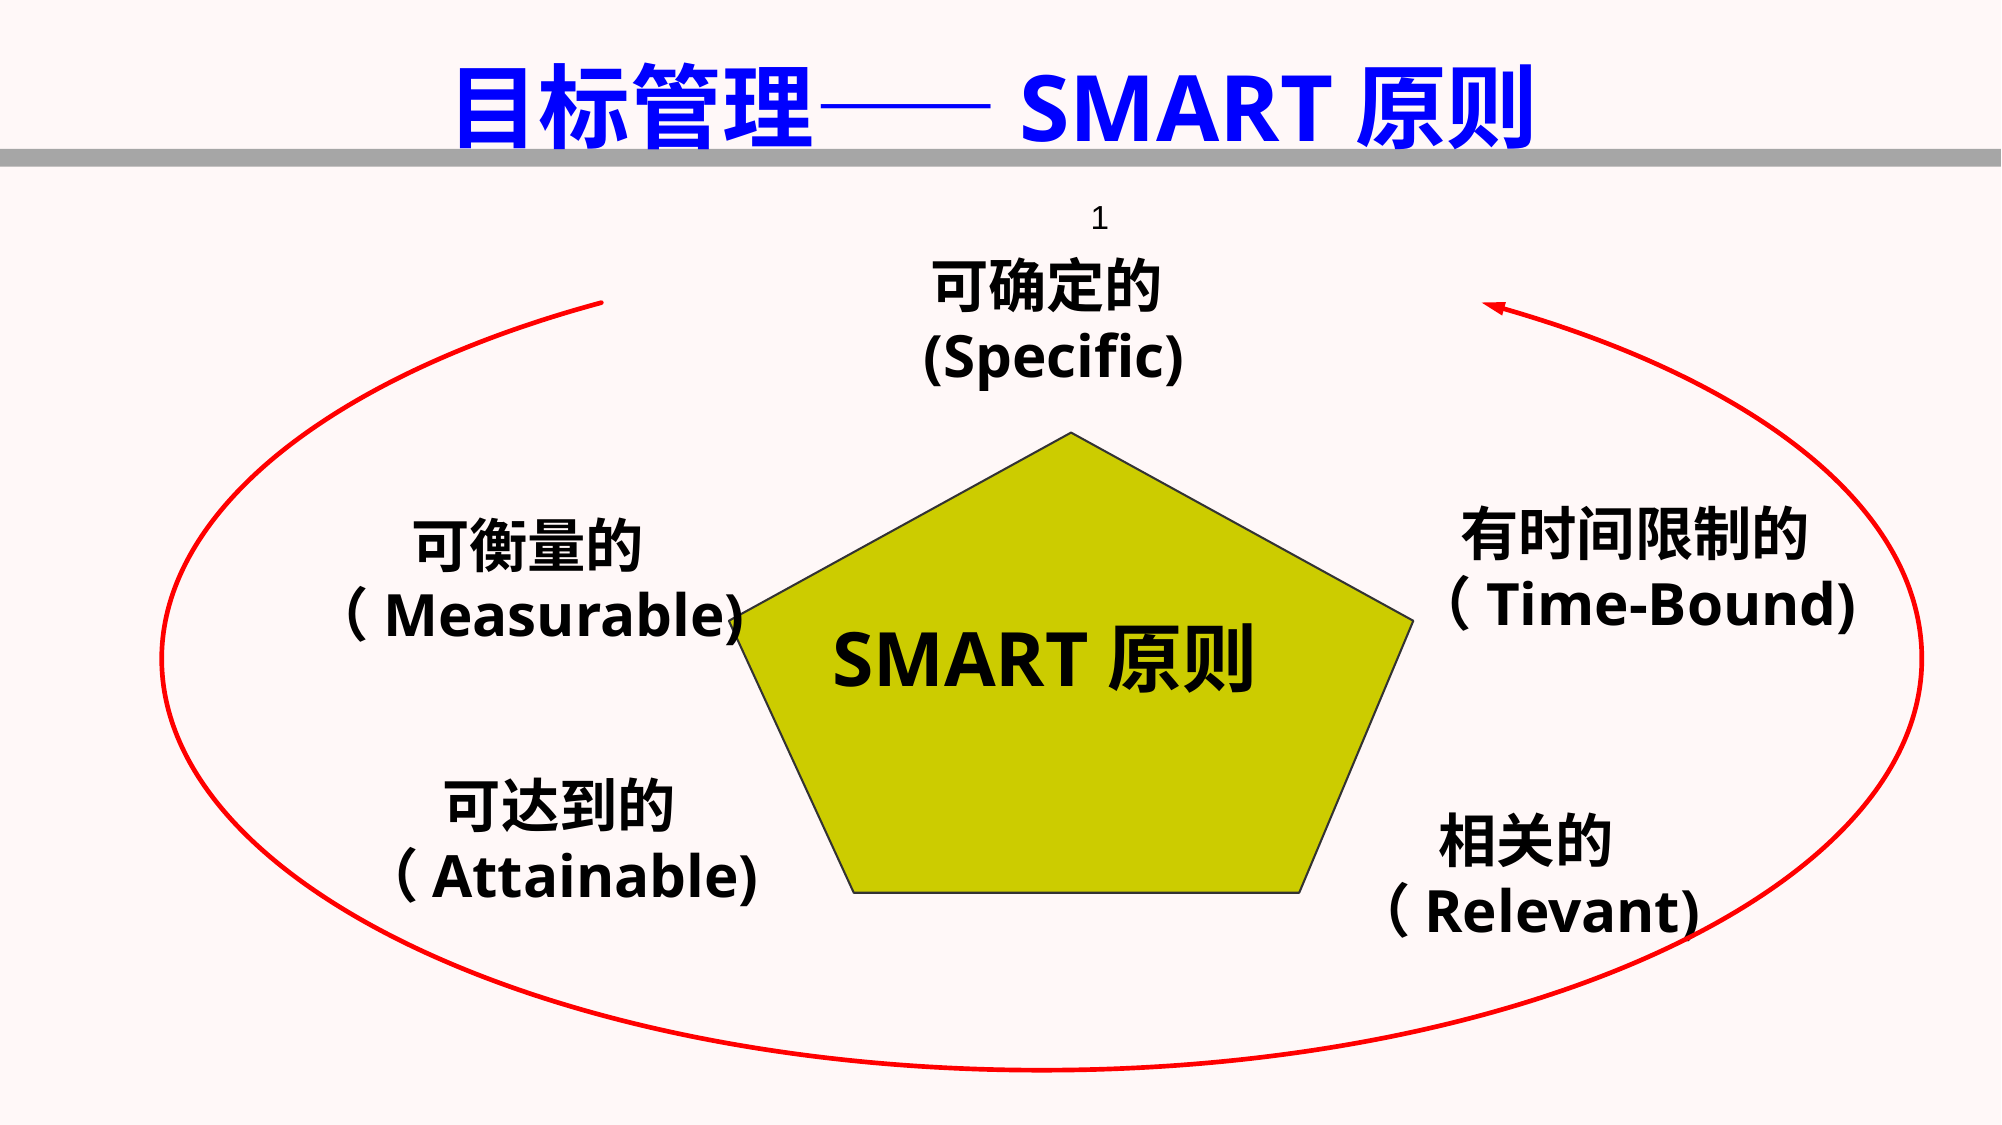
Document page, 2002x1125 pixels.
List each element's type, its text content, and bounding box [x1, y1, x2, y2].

text_box 可确定的(Specific) [823, 219, 1285, 419]
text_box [728, 432, 1415, 894]
text_box 可达到的 （Attainable) [256, 846, 337, 907]
text_box 有时间限制的 （Time-Bound) [1843, 485, 2001, 630]
text_box 相关的 （Relevant) [1628, 859, 1816, 967]
text_box [161, 302, 1922, 1071]
text_box 1 [955, 196, 1253, 237]
text_box 目标管理——SMART原则 [327, 42, 1922, 168]
